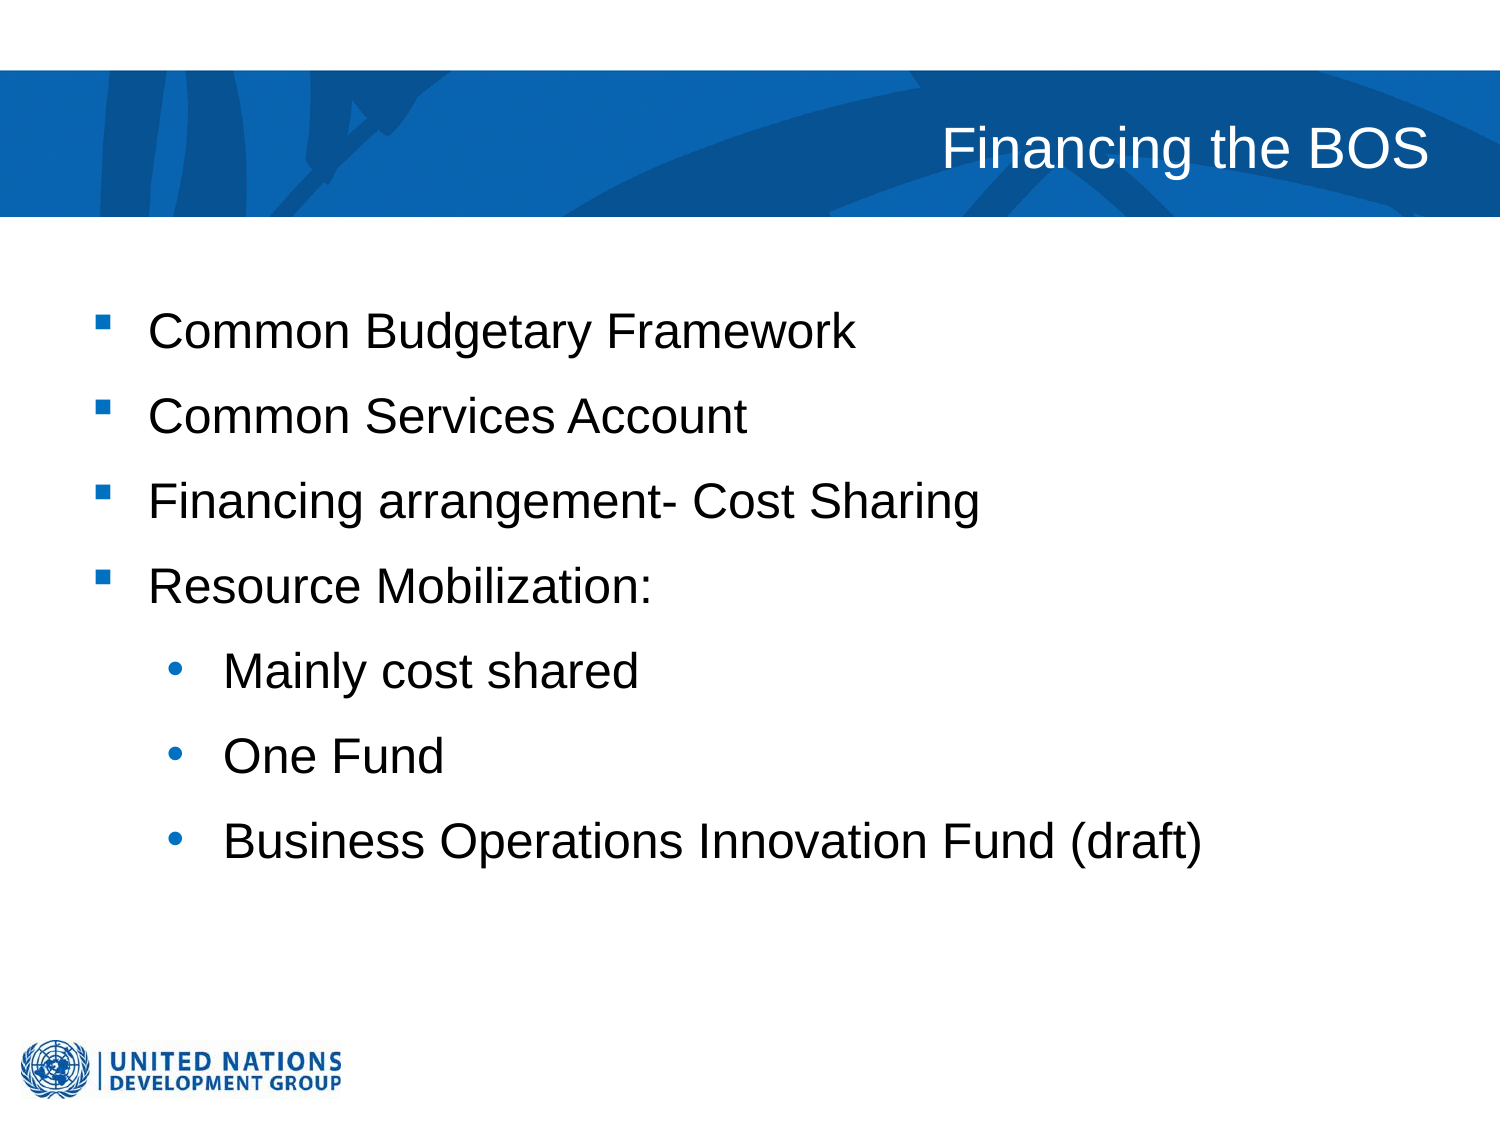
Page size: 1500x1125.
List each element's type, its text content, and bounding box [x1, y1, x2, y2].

title Financing the BOS [171, 94, 1447, 195]
picture [0, 70, 1500, 217]
picture [21, 1040, 341, 1099]
list Common Budgetary Framework Common Services Account Financing arrangement- Cost Sharing Resource Mobilization: Mainly cost shared One Fund Business Operations Innovation Fund (draft) [76, 290, 1352, 966]
